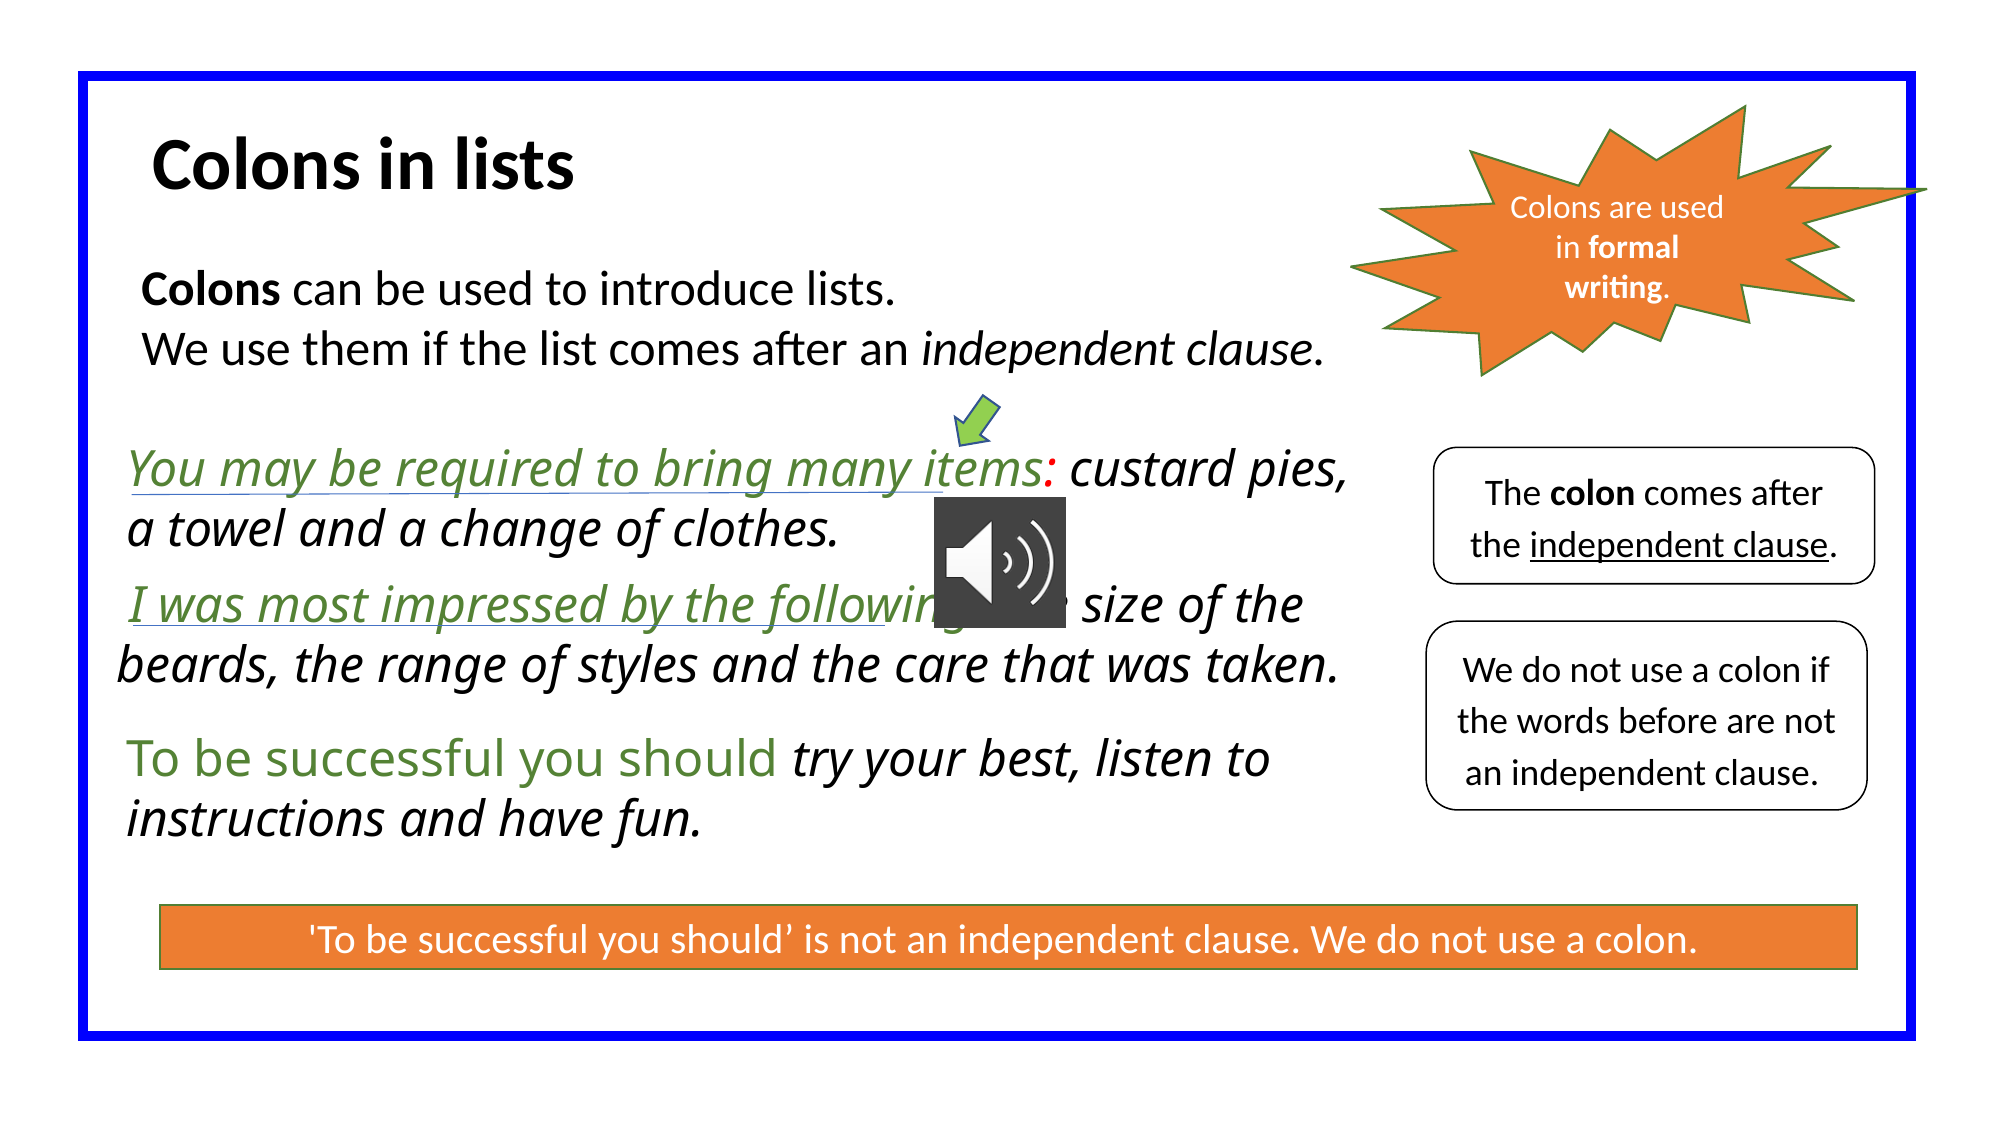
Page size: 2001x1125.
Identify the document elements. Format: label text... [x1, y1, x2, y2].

picture [933, 495, 1067, 630]
text_box Colons in lists [137, 106, 592, 212]
text_box I was most impressed by the following: the size of the beards, the range of styles and the care that was taken. [101, 564, 1398, 700]
text_box [953, 393, 1002, 447]
text_box You may be required to bring many items: custard pies, a towel and a change of clothes. [111, 428, 1391, 564]
text_box To be successful you should try your best, listen to instructions and have fun. [111, 719, 1408, 854]
text_box We do not use a colon if the words before are not an independent clause. [1426, 621, 1868, 810]
text_box The colon comes after the independent clause. [1433, 447, 1875, 584]
text_box [82, 75, 1912, 1037]
text_box Colons can be used to introduce lists. We use them if the list comes after an independent clause. [126, 248, 1849, 384]
text_box Colons are used in formal writing. [1350, 104, 1928, 378]
text_box 'To be successful you should’ is not an independent clause. We do not use a colon. [159, 904, 1858, 970]
